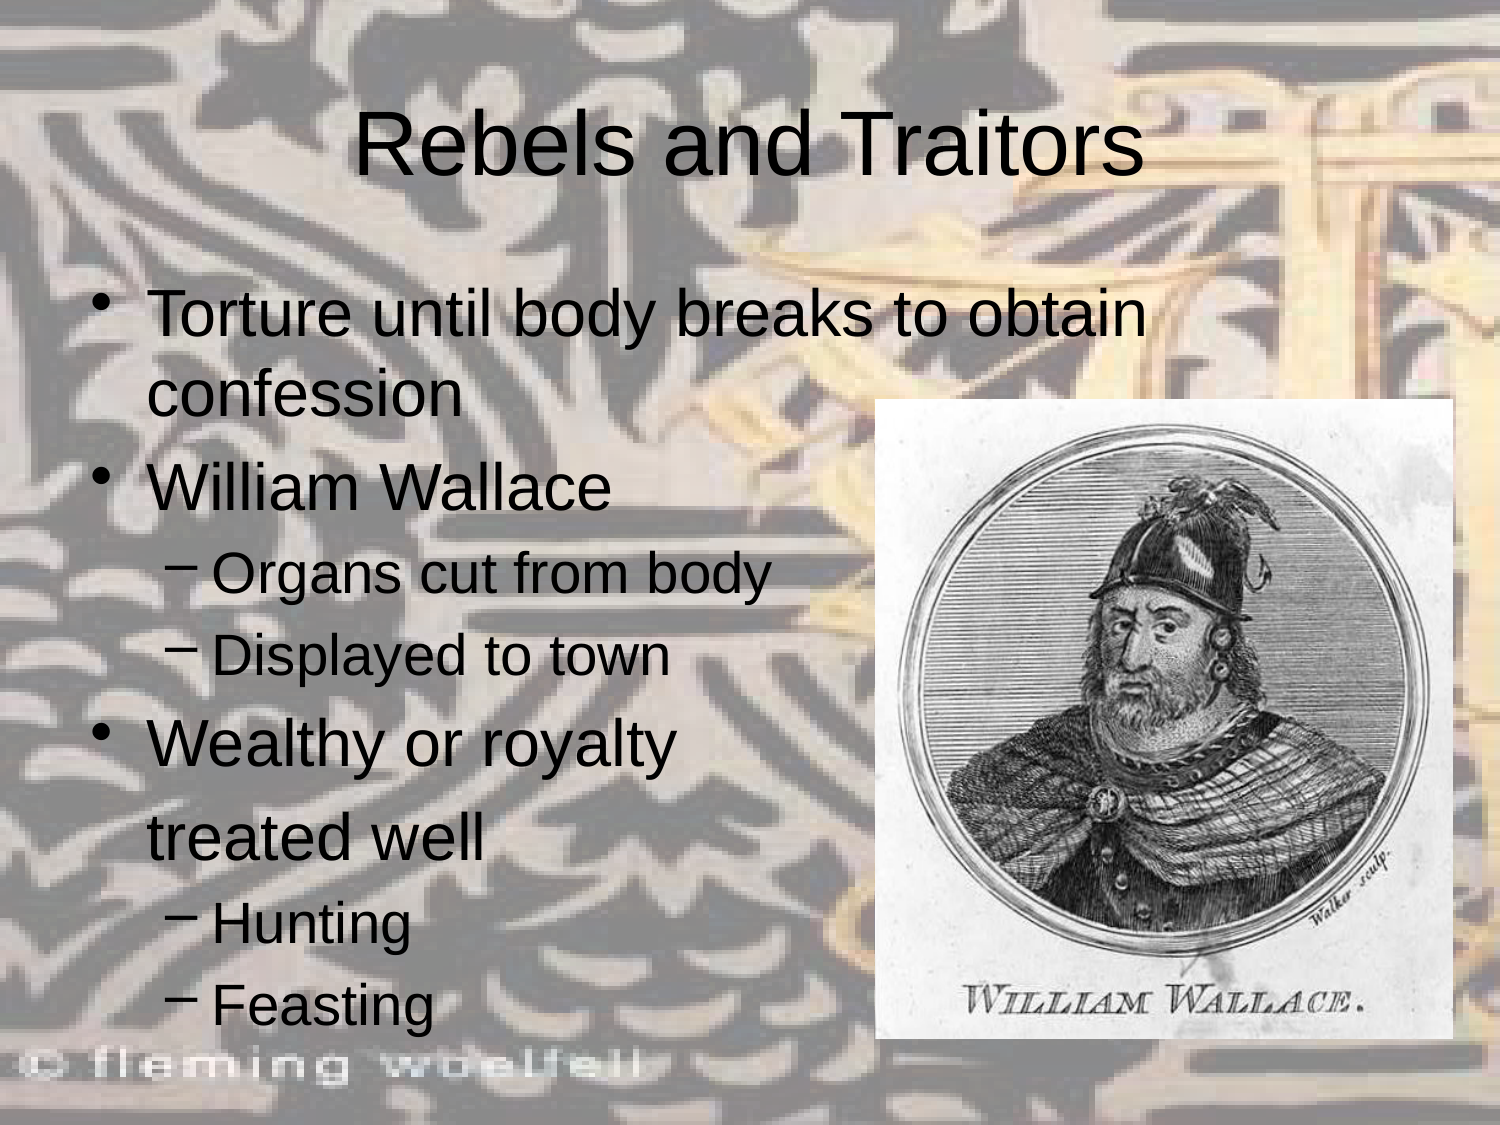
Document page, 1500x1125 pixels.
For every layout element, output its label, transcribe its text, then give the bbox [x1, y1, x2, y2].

title Rebels and Traitors [74, 44, 1426, 233]
picture [874, 399, 1453, 1039]
list Torture until body breaks to obtain confession William Wallace Organs cut from body Displayed to town Wealthy or royalty treated well Hunting Feasting [74, 262, 1426, 1006]
